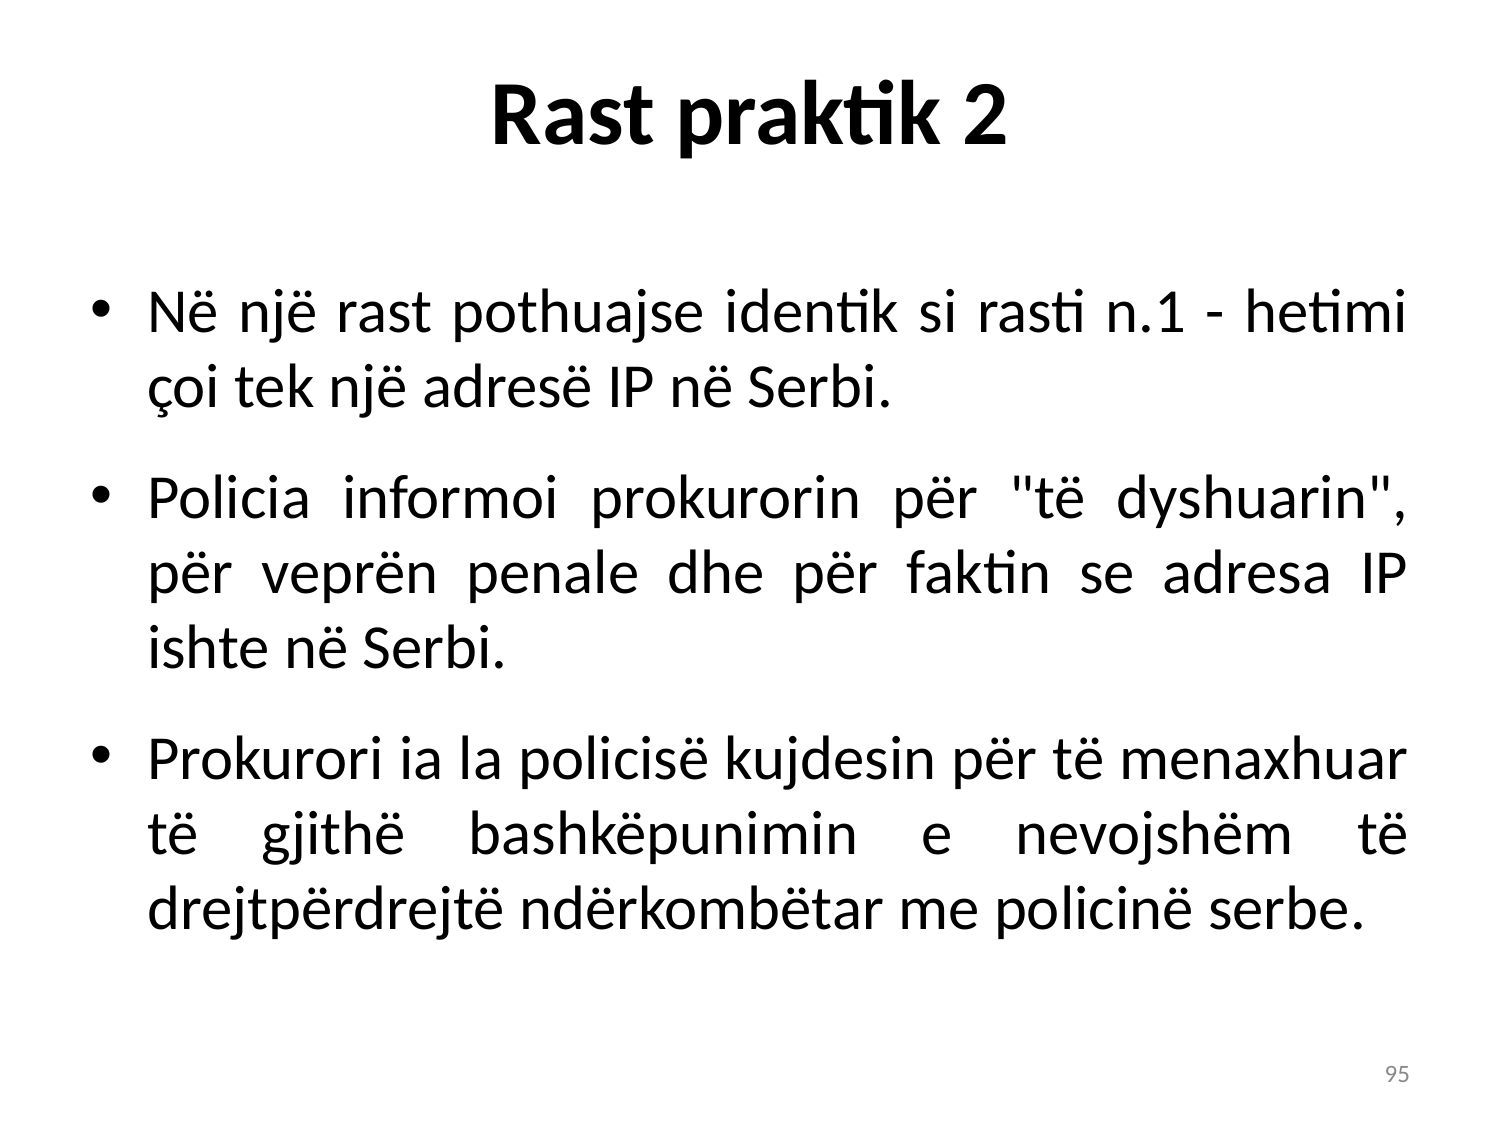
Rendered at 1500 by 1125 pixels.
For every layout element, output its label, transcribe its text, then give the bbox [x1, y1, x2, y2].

list Në një rast pothuajse identik si rasti n.1 - hetimi çoi tek një adresë IP në Serbi. Policia informoi prokurorin për "të dyshuarin", për veprën penale dhe për faktin se adresa IP ishte në Serbi. Prokurori ia la policisë kujdesin për të menaxhuar të gjithë bashkëpunimin e nevojshëm të drejtpërdrejtë ndërkombëtar me policinë serbe. [75, 262, 1425, 1005]
title Rast praktik 2 [75, 45, 1425, 187]
slide_number 95 [1074, 1042, 1425, 1103]
